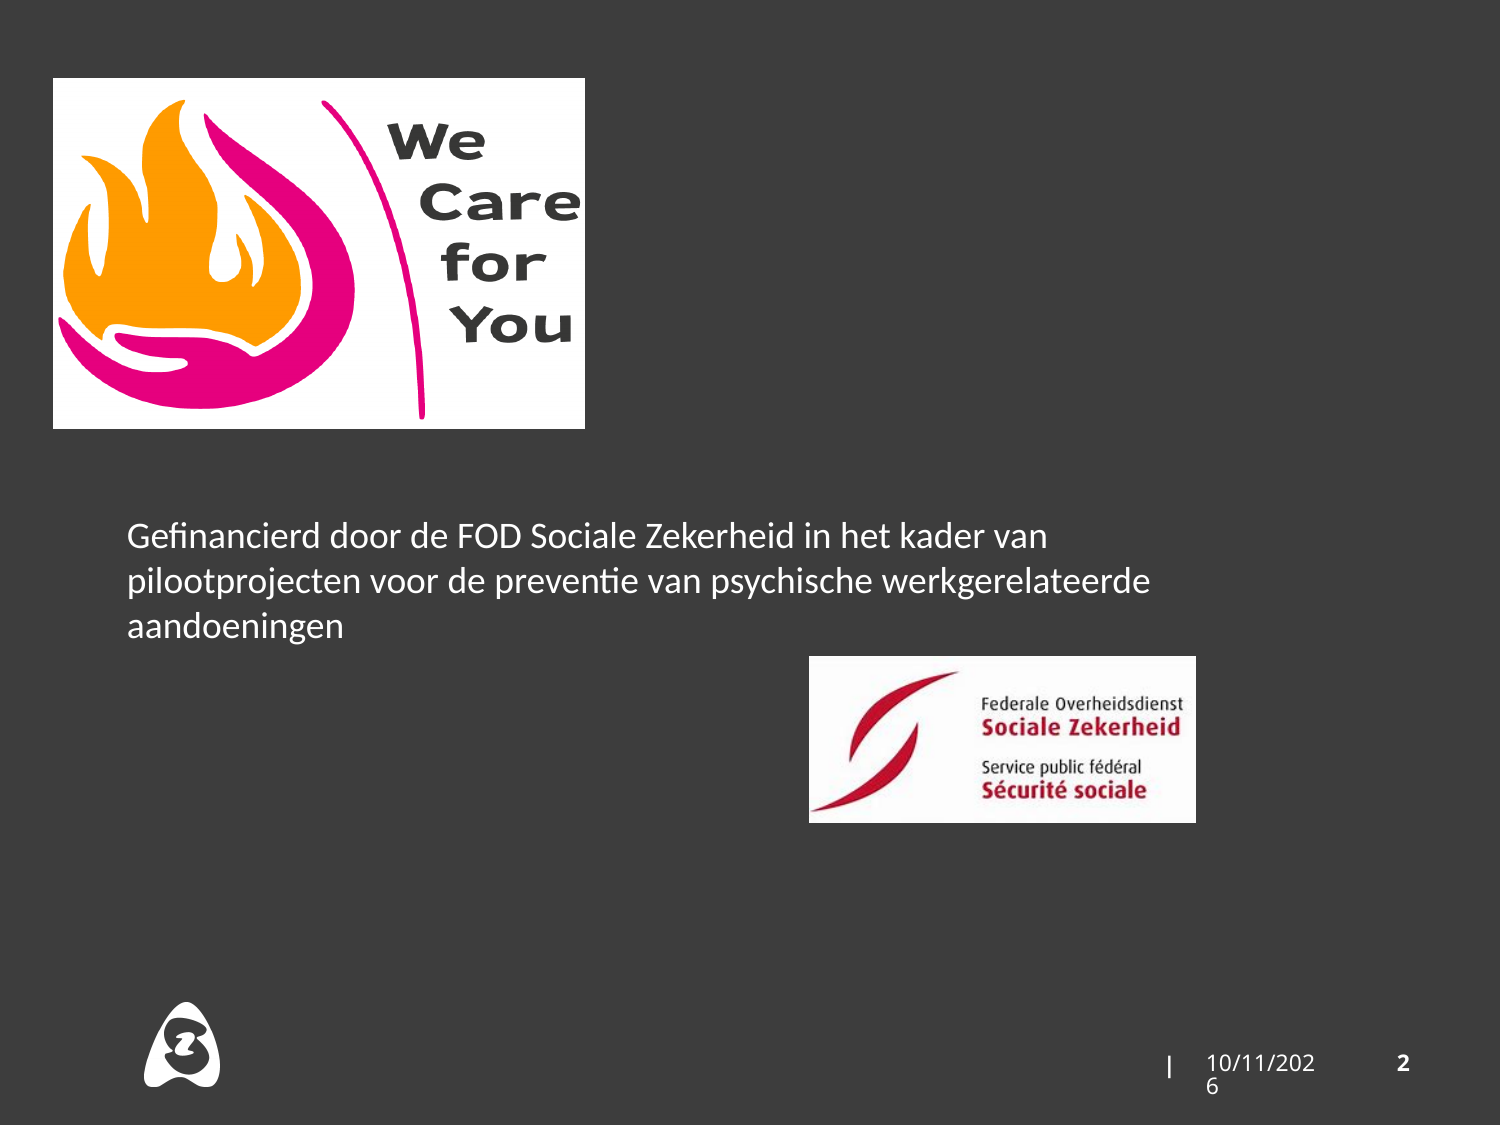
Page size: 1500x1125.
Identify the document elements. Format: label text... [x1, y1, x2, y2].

title [147, 137, 1423, 858]
footer | [282, 1034, 1191, 1095]
picture [144, 1002, 220, 1087]
picture [52, 77, 585, 429]
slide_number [1191, 1034, 1337, 1095]
picture [808, 656, 1197, 823]
text_box Gefinancierd door de FOD Sociale Zekerheid in het kader van pilootprojecten voor de preventie van psychische werkgerelateerde aandoeningen [112, 503, 1258, 654]
slide_number 2 [1337, 1034, 1425, 1095]
